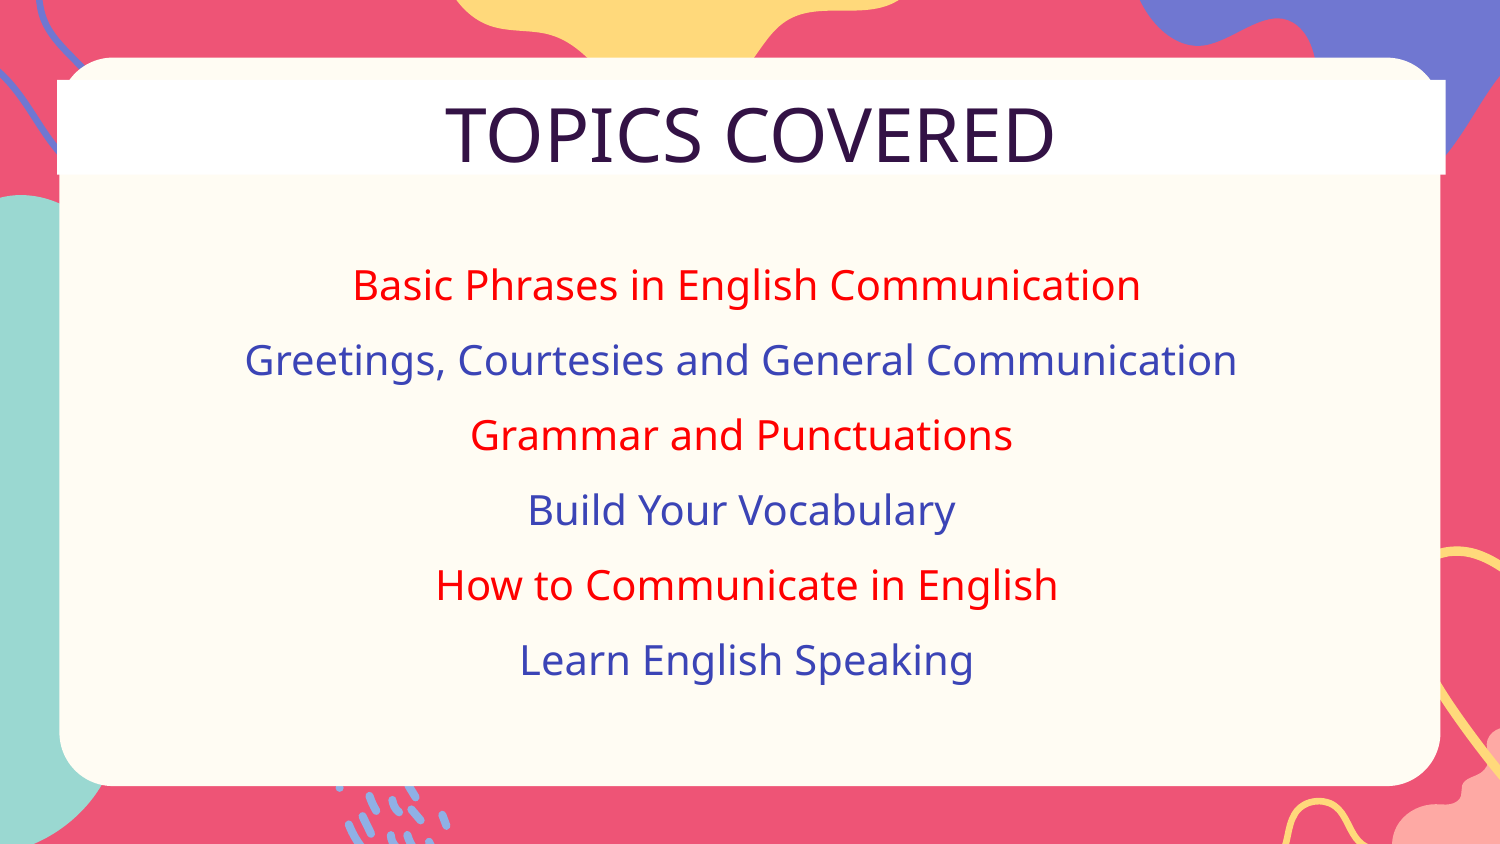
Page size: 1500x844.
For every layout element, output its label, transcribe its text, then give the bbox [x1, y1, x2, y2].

text_box TOPICS COVERED [57, 79, 1446, 175]
subtitle Basic Phrases in English Communication Greetings, Courtesies and General Communication Grammar and Punctuations Build Your Vocabulary How to Communicate in English Learn English Speaking [129, 219, 1344, 769]
